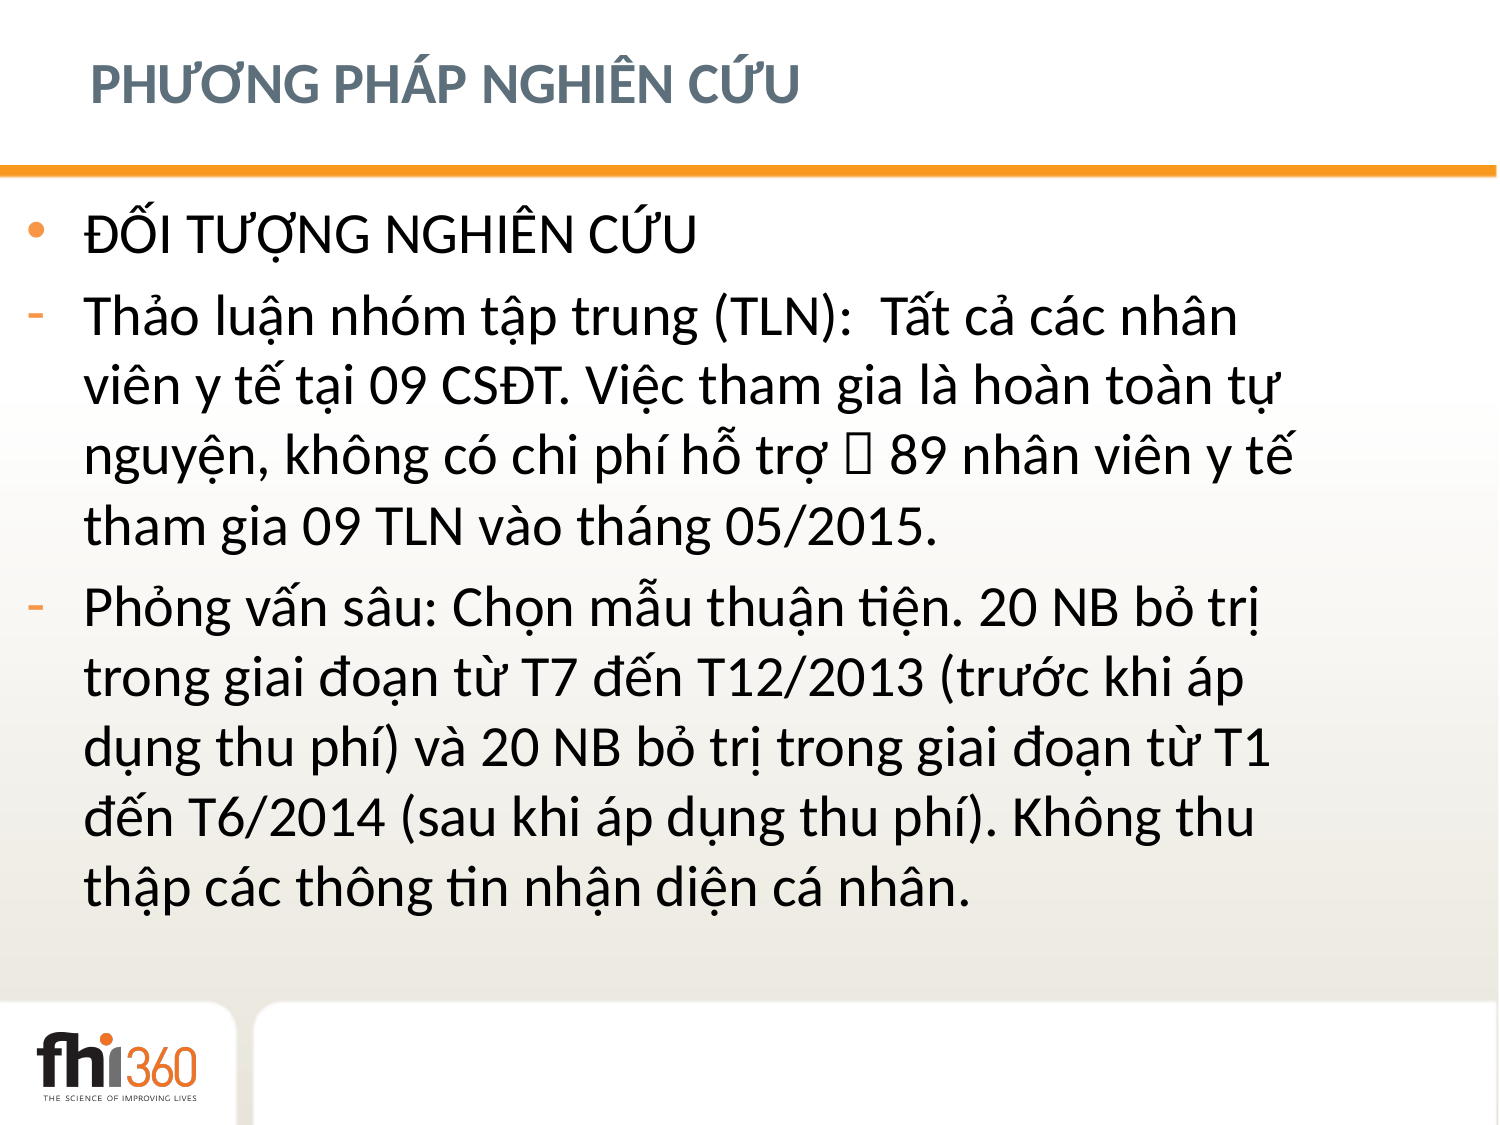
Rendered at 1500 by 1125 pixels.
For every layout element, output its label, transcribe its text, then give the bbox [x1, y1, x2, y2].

picture [0, 165, 1499, 1125]
title PHƯƠNG PHÁP NGHIÊN CỨU [75, 0, 1425, 162]
list ĐỐI TƯỢNG NGHIÊN CỨU Thảo luận nhóm tập trung (TLN): Tất cả các nhân viên y tế tại 09 CSĐT. Việc tham gia là hoàn toàn tự nguyện, không có chi phí hỗ trợ  89 nhân viên y tế tham gia 09 TLN vào tháng 05/2015. Phỏng vấn sâu: Chọn mẫu thuận tiện. 20 NB bỏ trị trong giai đoạn từ T7 đến T12/2013 (trước khi áp dụng thu phí) và 20 NB bỏ trị trong giai đoạn từ T1 đến T6/2014 (sau khi áp dụng thu phí). Không thu thập các thông tin nhận diện cá nhân. [11, 187, 1362, 1005]
